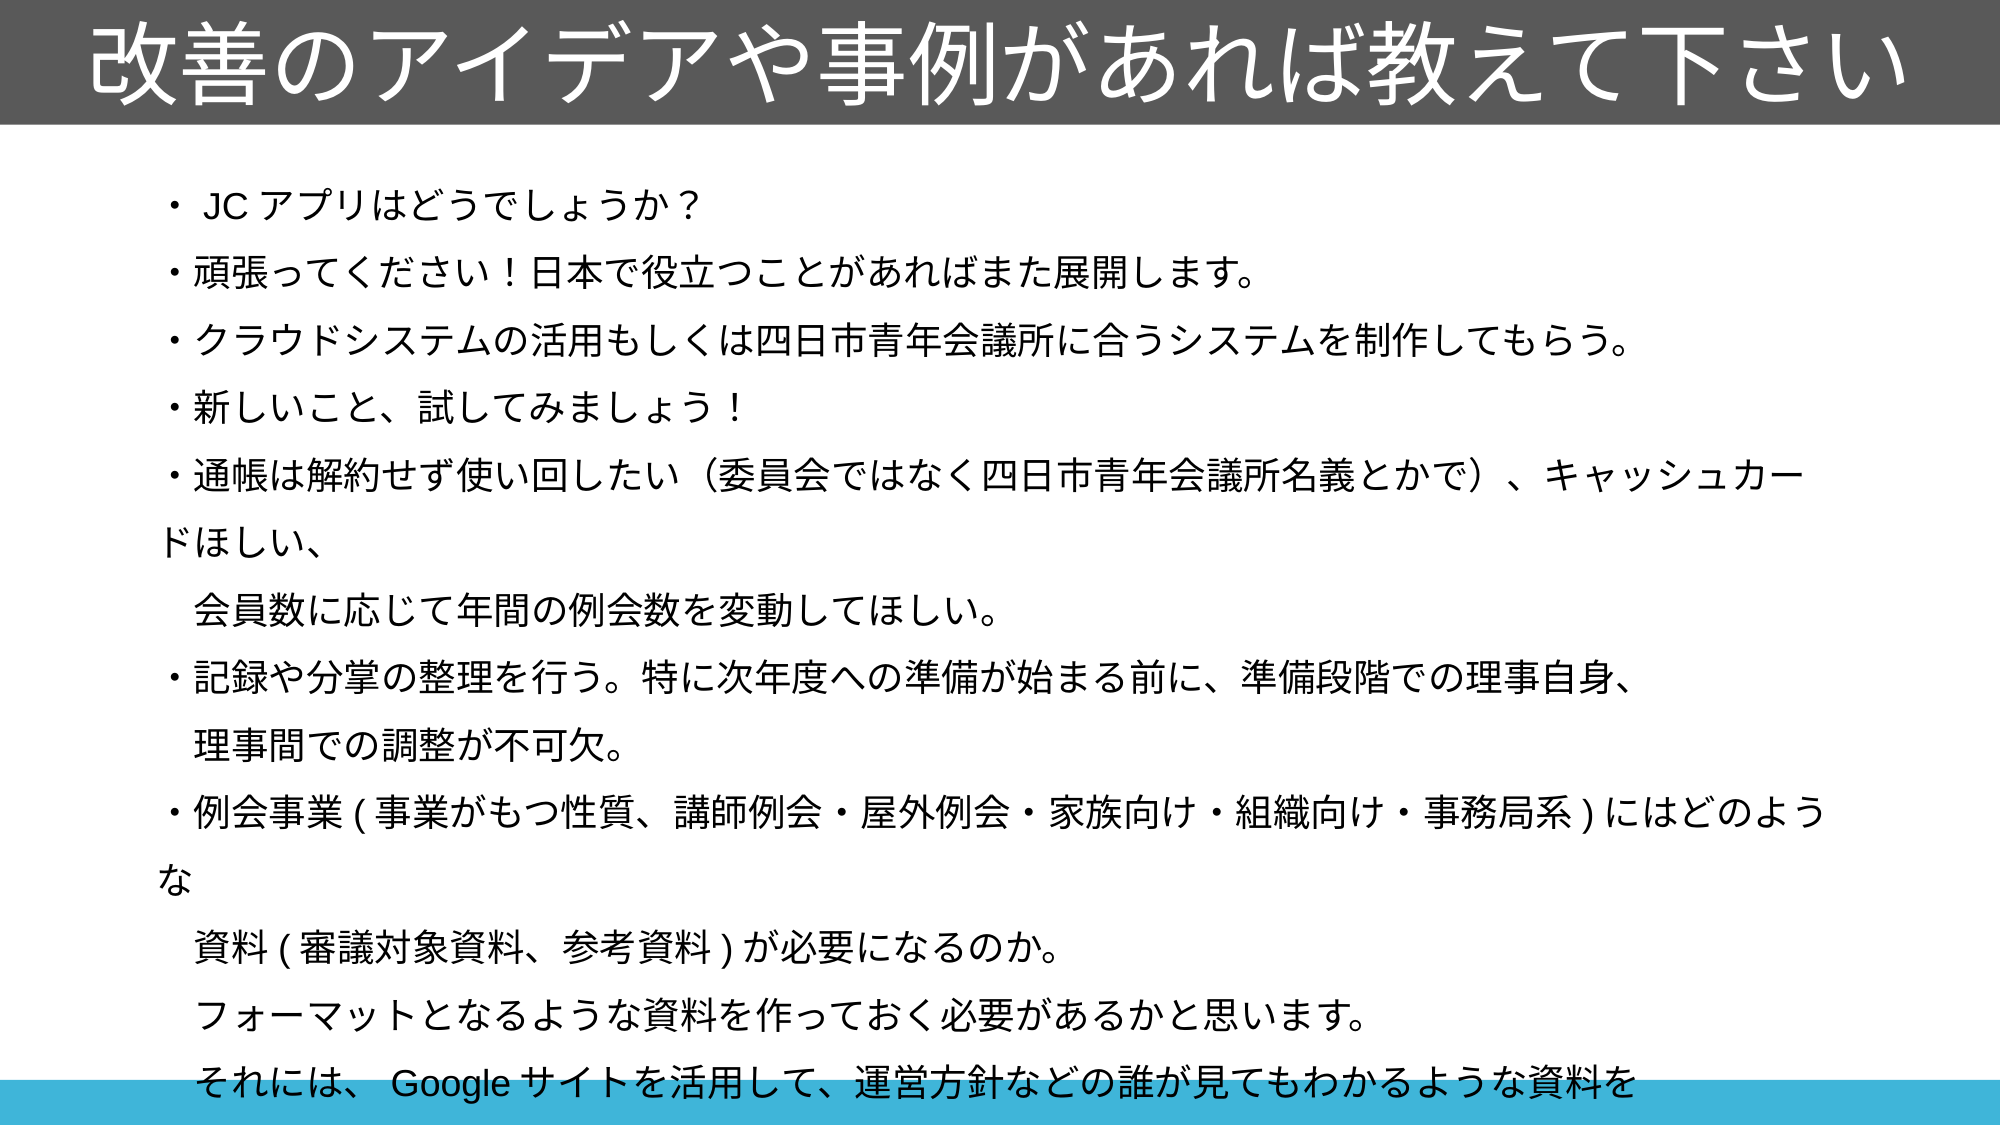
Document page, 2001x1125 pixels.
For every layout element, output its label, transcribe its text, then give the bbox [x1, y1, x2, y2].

text_box ・JCアプリはどうでしょうか？ ・頑張ってください！日本で役立つことがあればまた展開します。 ・クラウドシステムの活用もしくは四日市青年会議所に合うシステムを制作してもらう。 ・新しいこと、試してみましょう！ ・通帳は解約せず使い回したい（委員会ではなく四日市青年会議所名義とかで）、キャッシュカードほしい、 会員数に応じて年間の例会数を変動してほしい。 ・記録や分掌の整理を行う。特に次年度への準備が始まる前に、準備段階での理事自身、 理事間での調整が不可欠。 ・例会事業(事業がもつ性質、講師例会・屋外例会・家族向け・組織向け・事務局系)にはどのような 資料(審議対象資料、参考資料)が必要になるのか。 フォーマットとなるような資料を作っておく必要があるかと思います。 それには、Googleサイトを活用して、運営方針などの誰が見てもわかるような資料を 提供しておく必要があるかと思います。 [141, 151, 1858, 1125]
text_box 改善のアイデアや事例があれば教えて下さい [0, 0, 2000, 125]
